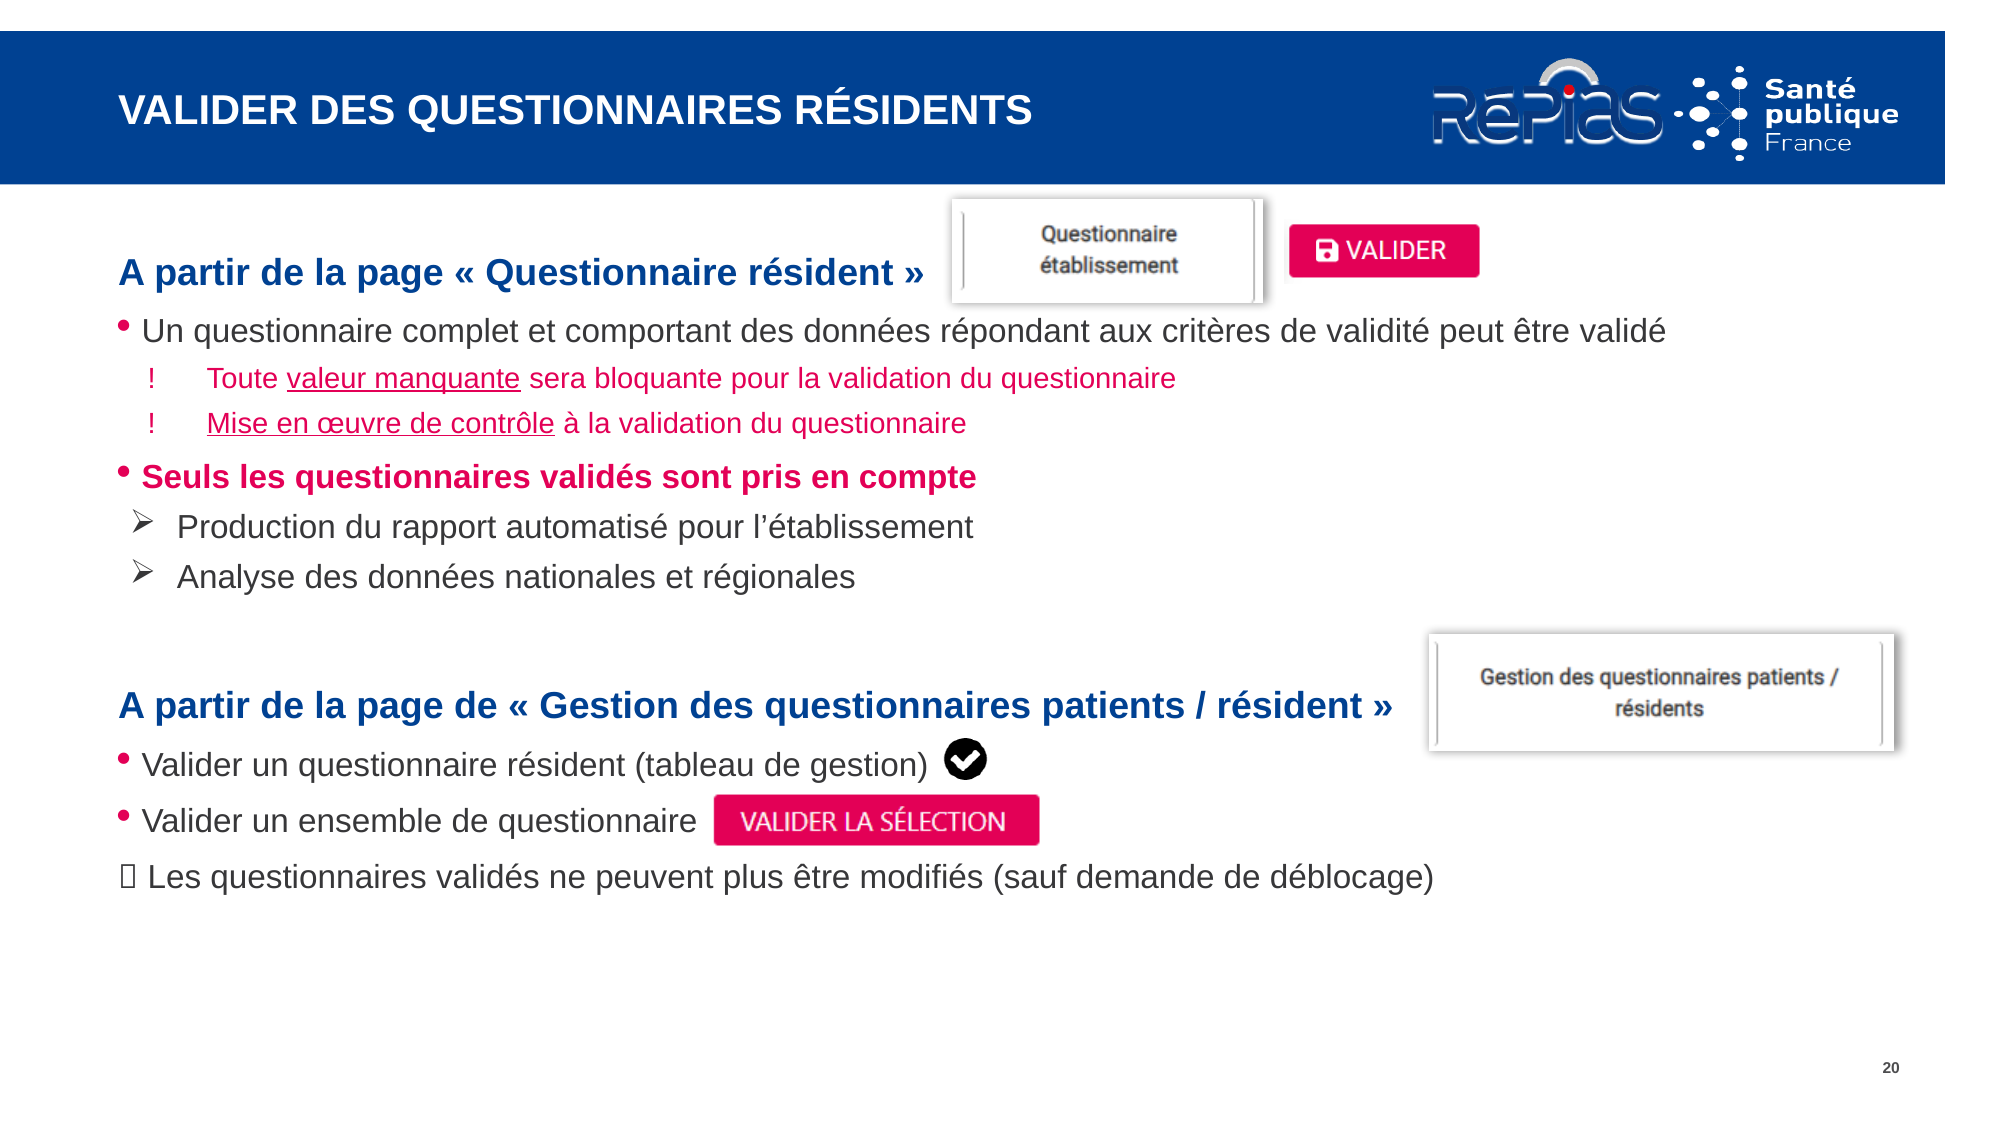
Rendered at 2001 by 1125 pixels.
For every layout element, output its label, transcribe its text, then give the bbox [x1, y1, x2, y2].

list A partir de la page « Questionnaire résident » Un questionnaire complet et comportant des données répondant aux critères de validité peut être validé ! Toute valeur manquante sera bloquante pour la validation du questionnaire ! Mise en œuvre de contrôle à la validation du questionnaire Seuls les questionnaires validés sont pris en compte Production du rapport automatisé pour l’établissement Analyse des données nationales et régionales A partir de la page de « Gestion des questionnaires patients / résident » Valider un questionnaire résident (tableau de gestion) Valider un ensemble de questionnaire  Les questionnaires validés ne peuvent plus être modifiés (sauf demande de déblocage) [112, 243, 1709, 1047]
picture [952, 199, 1263, 304]
picture [1674, 66, 1898, 161]
picture [1429, 634, 1894, 751]
title valider des questionnaires résidents [112, 30, 1223, 185]
picture [704, 788, 1048, 854]
picture [1284, 219, 1486, 284]
picture [1432, 58, 1662, 140]
picture [940, 734, 989, 782]
